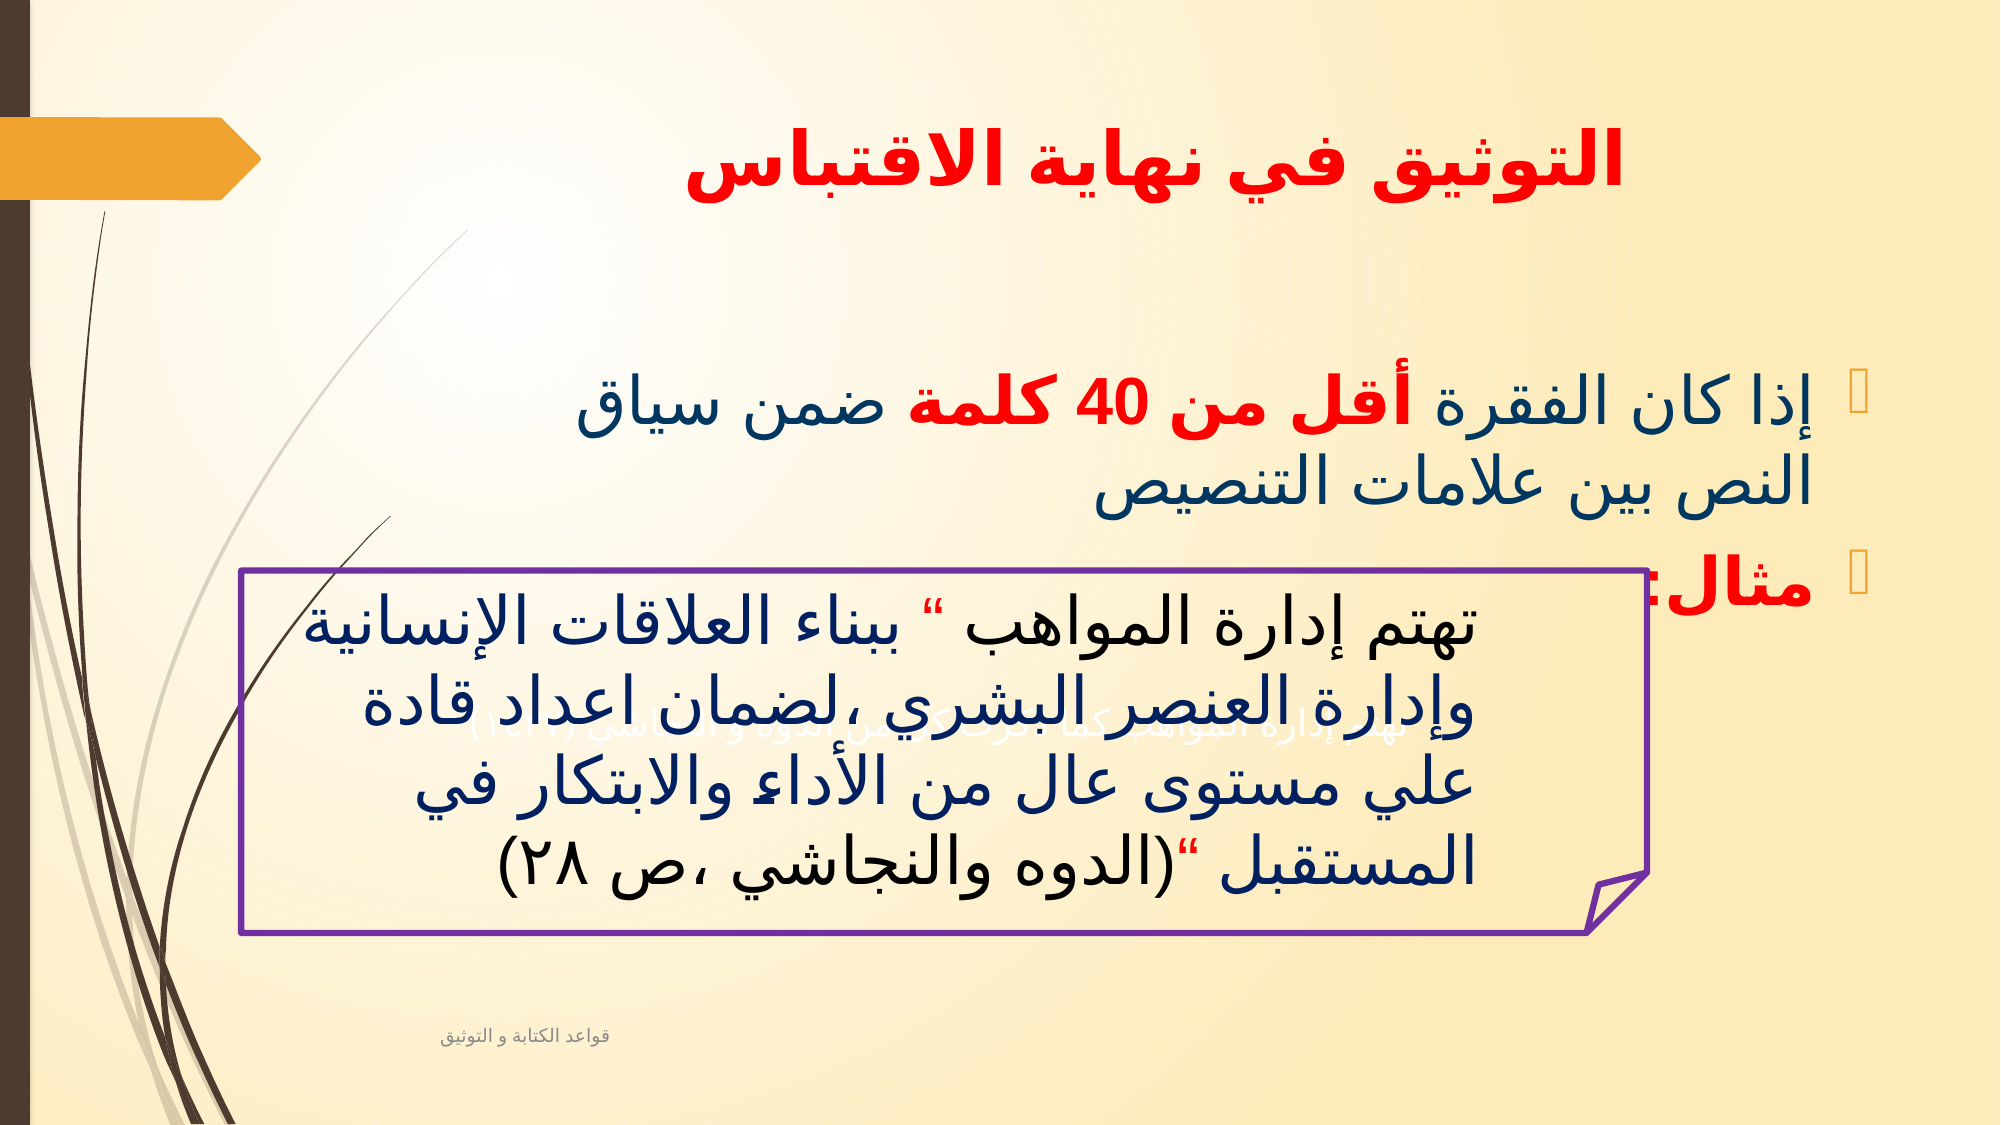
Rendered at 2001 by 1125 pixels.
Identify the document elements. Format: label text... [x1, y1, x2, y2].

text_box تهتم إدارة المواهب كما ذكرت كل من الدوه و النجاشي (١٤٣٧) [239, 569, 1649, 935]
list إذا كان الفقرة أقل من 40 كلمة ضمن سياق النص بين علامات التنصيص مثال: [424, 350, 1888, 970]
footer قواعد الكتابة و التوثيق [424, 1006, 1675, 1067]
title التوثيق في نهاية الاقتباس [425, 102, 1888, 313]
text_box تهتم إدارة المواهب “ ببناء العلاقات الإنسانية وإدارة العنصر البشري ،لضمان اعداد قادة علي مستوى عال من الأداء والابتكار في المستقبل “(الدوه والنجاشي ،ص ٢٨) [273, 570, 1495, 906]
